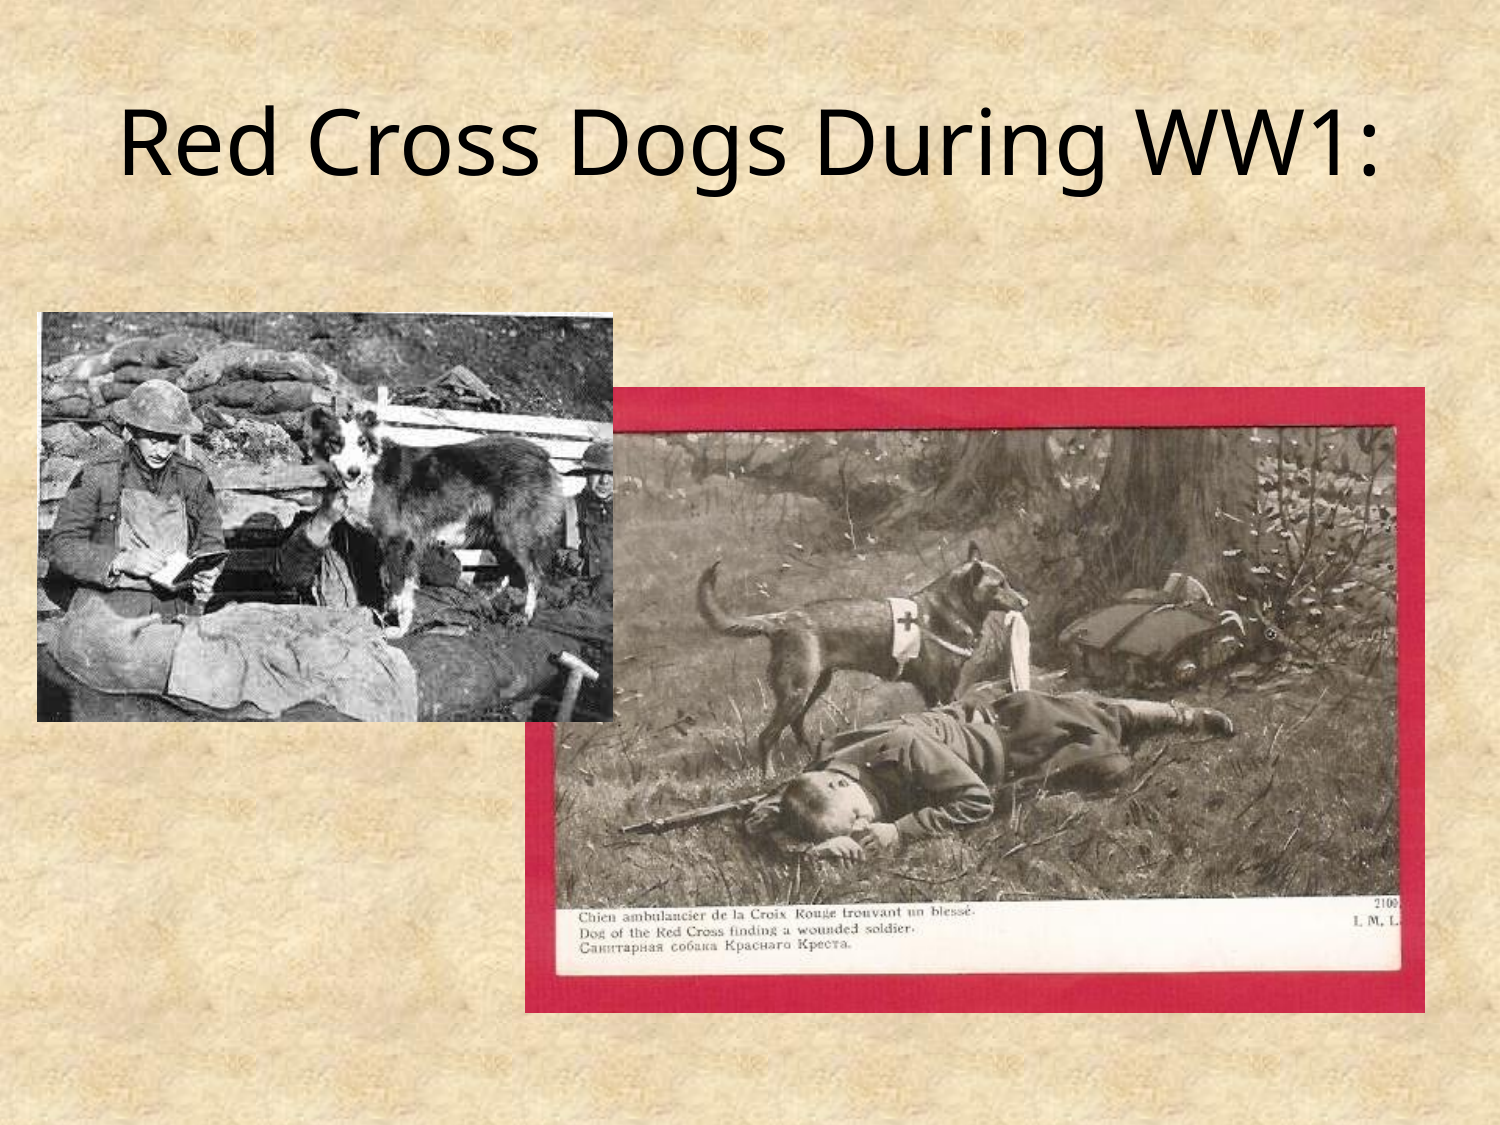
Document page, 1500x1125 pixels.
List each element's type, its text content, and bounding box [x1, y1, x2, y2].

picture [0, 0, 1500, 1125]
title Red Cross Dogs During WW1: [75, 45, 1425, 233]
